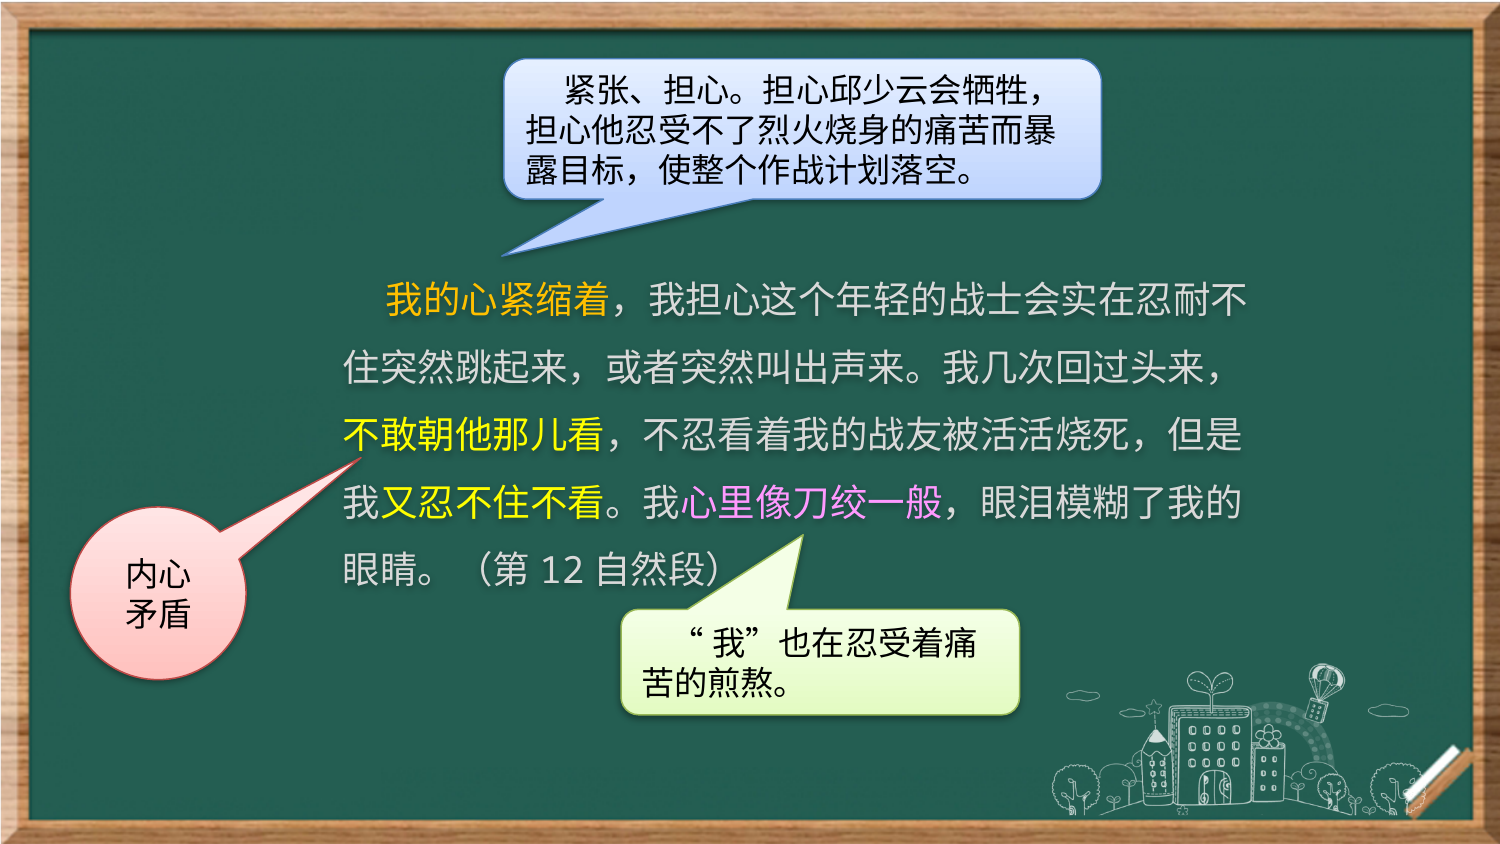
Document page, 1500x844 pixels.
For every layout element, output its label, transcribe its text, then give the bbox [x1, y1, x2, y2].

text_box 紧张、担心。担心邱少云会牺牲，担心他忍受不了烈火烧身的痛苦而暴露目标，使整个作战计划落空。 [501, 57, 1103, 257]
text_box 内心矛盾 [69, 456, 362, 681]
text_box “我”也在忍受着痛苦的煎熬。 [620, 534, 965, 716]
text_box 我的心紧缩着，我担心这个年轻的战士会实在忍耐不住突然跳起来，或者突然叫出声来。我几次回过头来，不敢朝他那儿看，不忍看着我的战友被活活烧死，但是我又忍不住不看。我心里像刀绞一般，眼泪模糊了我的眼睛。（第12自然段） [328, 246, 1289, 599]
picture [0, 0, 1500, 844]
